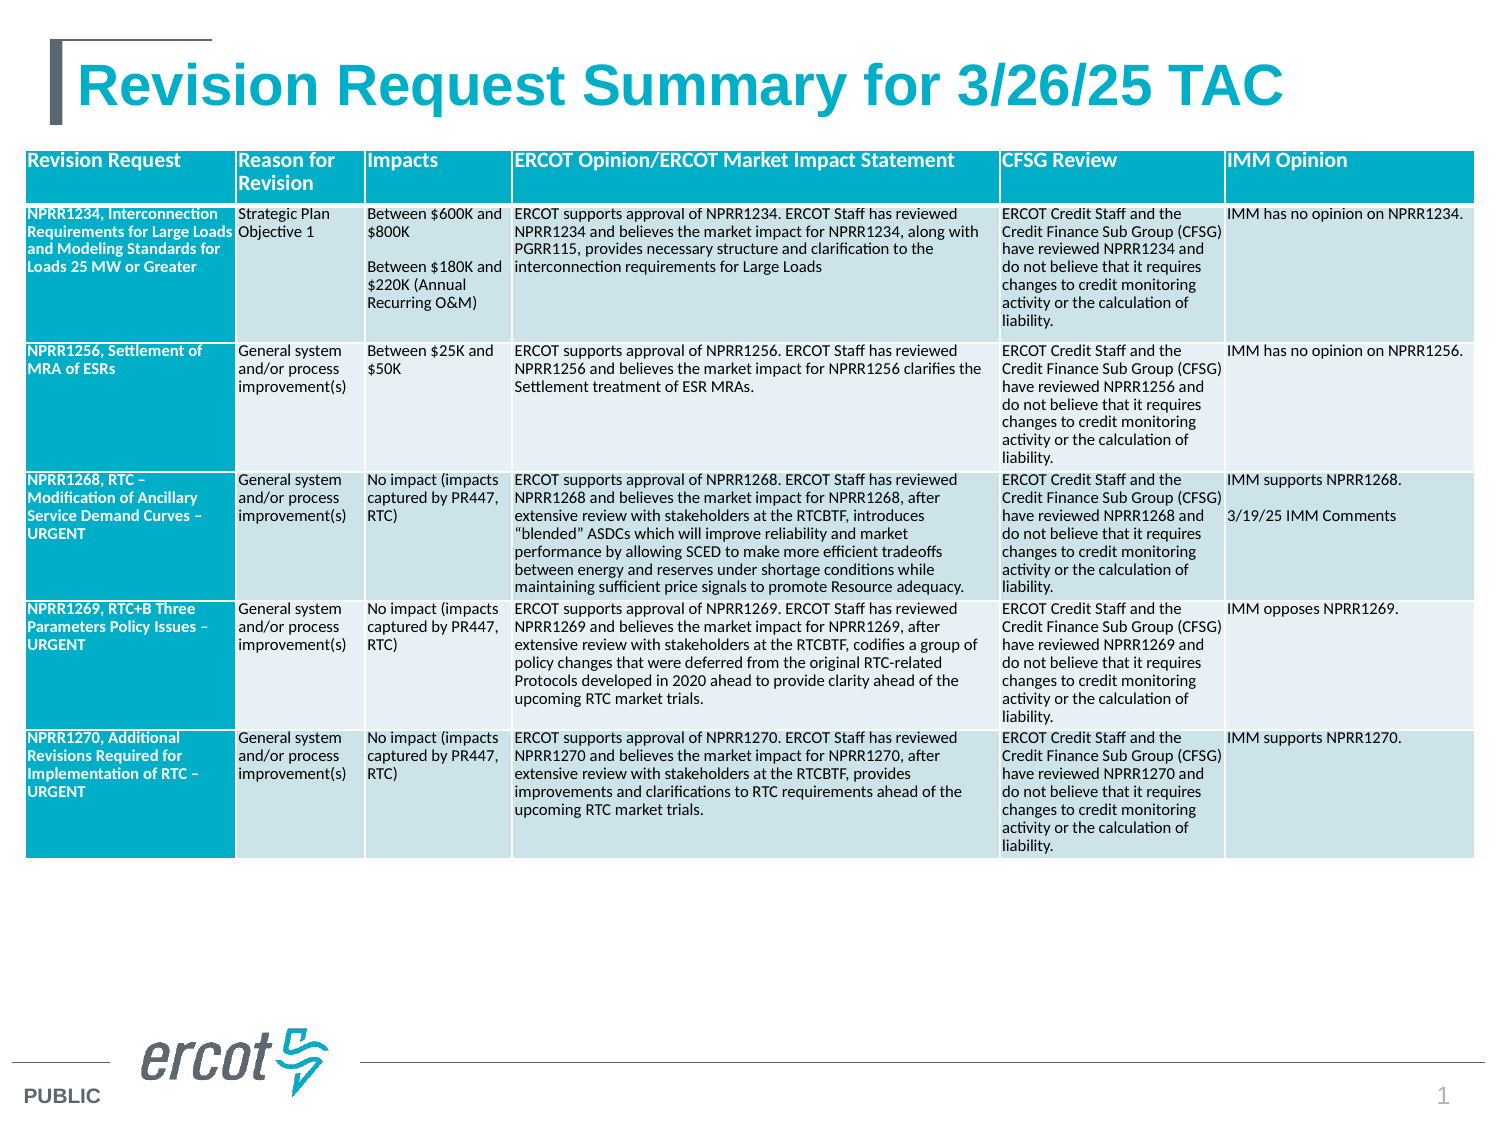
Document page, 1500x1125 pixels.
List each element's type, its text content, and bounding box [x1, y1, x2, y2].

table_cell ERCOT Credit Staff and the Credit Finance Sub Group (CFSG) have reviewed NPRR1269 and do not believe that it requires changes to credit monitoring activity or the calculation of liability. [1001, 602, 1224, 729]
table_cell General system and/or process improvement(s) [237, 602, 364, 729]
slide_number 1 [1400, 1076, 1488, 1113]
table_header ERCOT Opinion/ERCOT Market Impact Statement [513, 151, 999, 203]
table_header Impacts [366, 151, 511, 203]
title Revision Request Summary for 3/26/25 TAC [62, 39, 1463, 125]
table_cell Strategic Plan Objective 1 [237, 208, 364, 342]
table_cell ERCOT supports approval of NPRR1256. ERCOT Staff has reviewed NPRR1256 and believes the market impact for NPRR1256 clarifies the Settlement treatment of ESR MRAs. [513, 344, 999, 471]
table_cell IMM supports NPRR1268. 3/19/25 IMM Comments [1226, 473, 1474, 600]
table_cell No impact (impacts captured by PR447, RTC) [366, 602, 511, 729]
table_cell IMM opposes NPRR1269. [1226, 602, 1474, 729]
table_header Reason for Revision [237, 151, 364, 203]
table_cell Between $600K and $800K Between $180K and $220K (Annual Recurring O&M) [366, 208, 511, 342]
table_cell General system and/or process improvement(s) [237, 473, 364, 600]
table_cell ERCOT Credit Staff and the Credit Finance Sub Group (CFSG) have reviewed NPRR1234 and do not believe that it requires changes to credit monitoring activity or the calculation of liability. [1001, 208, 1224, 342]
table_cell NPRR1269, RTC+B Three Parameters Policy Issues – URGENT [26, 602, 235, 729]
table_cell IMM supports NPRR1270. [1226, 731, 1474, 858]
table_cell General system and/or process improvement(s) [237, 731, 364, 858]
picture [137, 1024, 332, 1100]
table_cell ERCOT supports approval of NPRR1234. ERCOT Staff has reviewed NPRR1234 and believes the market impact for NPRR1234, along with PGRR115, provides necessary structure and clarification to the interconnection requirements for Large Loads [513, 208, 999, 342]
table_cell Between $25K and $50K [366, 344, 511, 471]
table_cell General system and/or process improvement(s) [237, 344, 364, 471]
table_cell No impact (impacts captured by PR447, RTC) [366, 473, 511, 600]
table_cell ERCOT Credit Staff and the Credit Finance Sub Group (CFSG) have reviewed NPRR1256 and do not believe that it requires changes to credit monitoring activity or the calculation of liability. [1001, 344, 1224, 471]
table_cell IMM has no opinion on NPRR1234. [1226, 208, 1474, 342]
table_header Revision Request [26, 151, 235, 203]
table_cell NPRR1268, RTC – Modification of Ancillary Service Demand Curves – URGENT [26, 473, 235, 600]
table_cell ERCOT supports approval of NPRR1268. ERCOT Staff has reviewed NPRR1268 and believes the market impact for NPRR1268, after extensive review with stakeholders at the RTCBTF, introduces “blended” ASDCs which will improve reliability and market performance by allowing SCED to make more efficient tradeoffs between energy and reserves under shortage conditions while maintaining sufficient price signals to promote Resource adequacy. [513, 473, 999, 600]
table_cell NPRR1234, Interconnection Requirements for Large Loads and Modeling Standards for Loads 25 MW or Greater [26, 208, 235, 342]
table_header IMM Opinion [1226, 151, 1474, 203]
table_cell NPRR1270, Additional Revisions Required for Implementation of RTC – URGENT [26, 731, 235, 858]
table_cell No impact (impacts captured by PR447, RTC) [366, 731, 511, 858]
table_cell ERCOT supports approval of NPRR1269. ERCOT Staff has reviewed NPRR1269 and believes the market impact for NPRR1269, after extensive review with stakeholders at the RTCBTF, codifies a group of policy changes that were deferred from the original RTC-related Protocols developed in 2020 ahead to provide clarity ahead of the upcoming RTC market trials. [513, 602, 999, 729]
table_cell ERCOT Credit Staff and the Credit Finance Sub Group (CFSG) have reviewed NPRR1270 and do not believe that it requires changes to credit monitoring activity or the calculation of liability. [1001, 731, 1224, 858]
table_header CFSG Review [1001, 151, 1224, 203]
table_cell ERCOT supports approval of NPRR1270. ERCOT Staff has reviewed NPRR1270 and believes the market impact for NPRR1270, after extensive review with stakeholders at the RTCBTF, provides improvements and clarifications to RTC requirements ahead of the upcoming RTC market trials. [513, 731, 999, 858]
table_cell IMM has no opinion on NPRR1256. [1226, 344, 1474, 471]
table_cell ERCOT Credit Staff and the Credit Finance Sub Group (CFSG) have reviewed NPRR1268 and do not believe that it requires changes to credit monitoring activity or the calculation of liability. [1001, 473, 1224, 600]
table_cell NPRR1256, Settlement of MRA of ESRs [26, 344, 235, 471]
